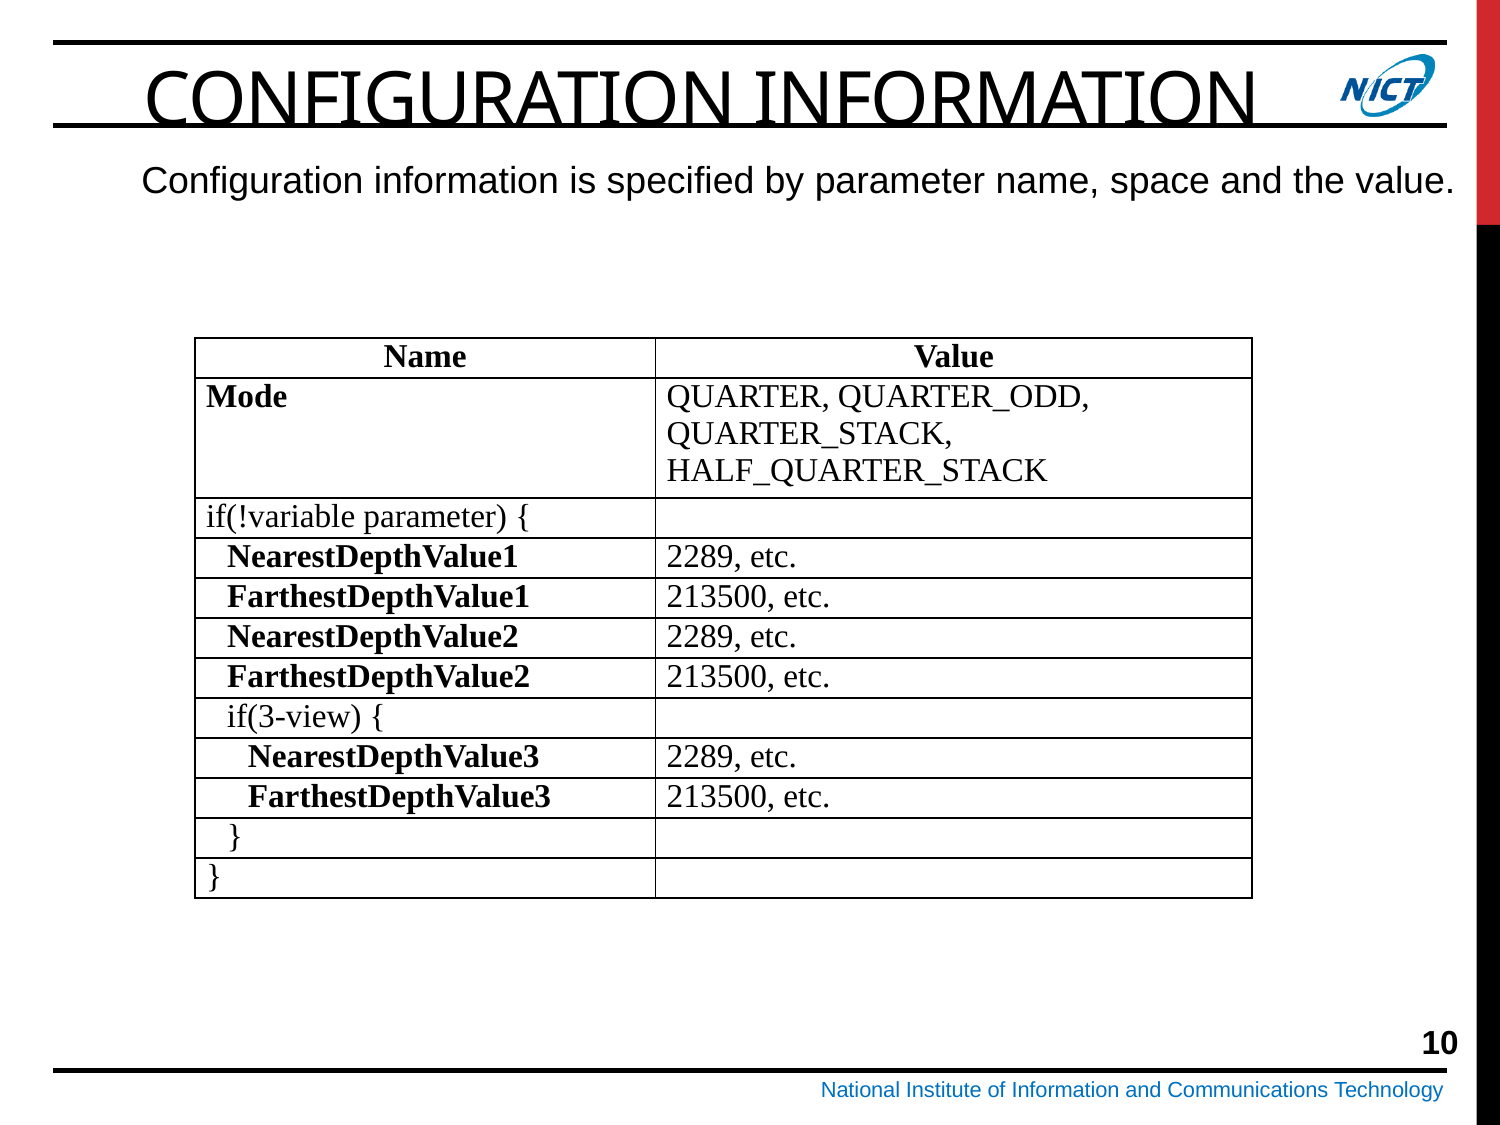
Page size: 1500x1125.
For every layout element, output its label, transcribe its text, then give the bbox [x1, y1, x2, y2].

table_cell if(3-view) { [196, 699, 655, 737]
table_cell FarthestDepthValue1 [196, 579, 655, 617]
table_cell NearestDepthValue3 [196, 739, 655, 777]
table_cell [656, 699, 1251, 737]
table_cell Mode [196, 379, 655, 497]
table_cell 213500, etc. [656, 579, 1251, 617]
slide_number 10 [1376, 1011, 1474, 1072]
table_cell [656, 499, 1251, 537]
table_cell 2289, etc. [656, 619, 1251, 657]
table_cell } [196, 859, 655, 897]
table_cell NearestDepthValue2 [196, 619, 655, 657]
table_cell 213500, etc. [656, 779, 1251, 817]
table_cell if(!variable parameter) { [196, 499, 655, 537]
table_cell QUARTER, QUARTER_ODD, QUARTER_STACK, HALF_QUARTER_STACK [656, 379, 1251, 497]
table_header Value [656, 339, 1251, 377]
table_cell [656, 859, 1251, 897]
table_cell FarthestDepthValue2 [196, 659, 655, 697]
text_box [0, 0, 1500, 74]
table_cell 2289, etc. [656, 539, 1251, 577]
picture [1340, 76, 1435, 117]
table_header Name [196, 339, 655, 377]
text_box Configuration information [64, 76, 1340, 149]
table_cell FarthestDepthValue3 [196, 779, 655, 817]
text_box Configuration information is specified by parameter name, space and the value. [126, 148, 1471, 209]
table_cell 2289, etc. [656, 739, 1251, 777]
table_cell } [196, 819, 655, 857]
table_cell 213500, etc. [656, 659, 1251, 697]
table_cell NearestDepthValue1 [196, 539, 655, 577]
table_cell [656, 819, 1251, 857]
